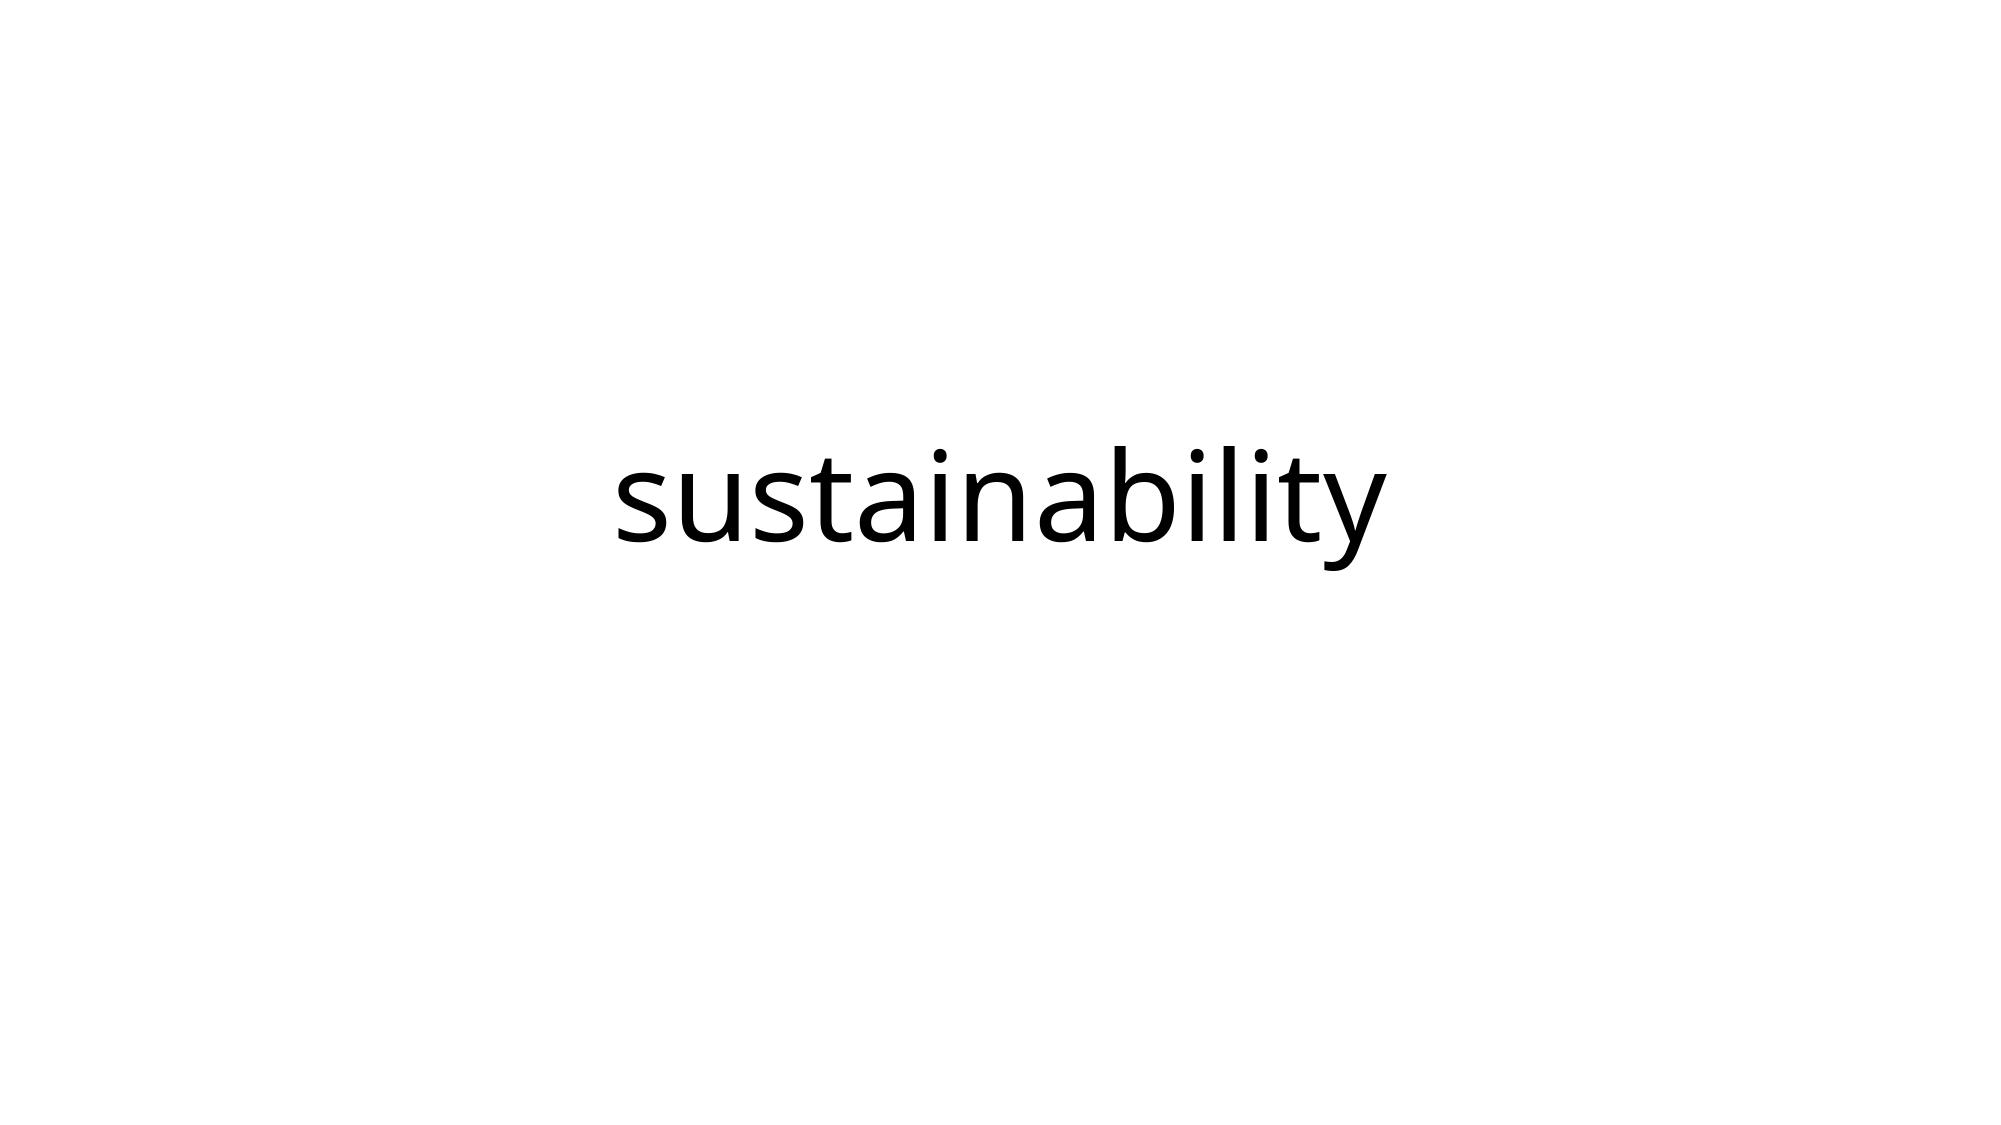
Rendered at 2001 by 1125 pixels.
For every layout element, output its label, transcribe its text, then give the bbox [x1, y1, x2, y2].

title sustainability [249, 184, 1750, 576]
